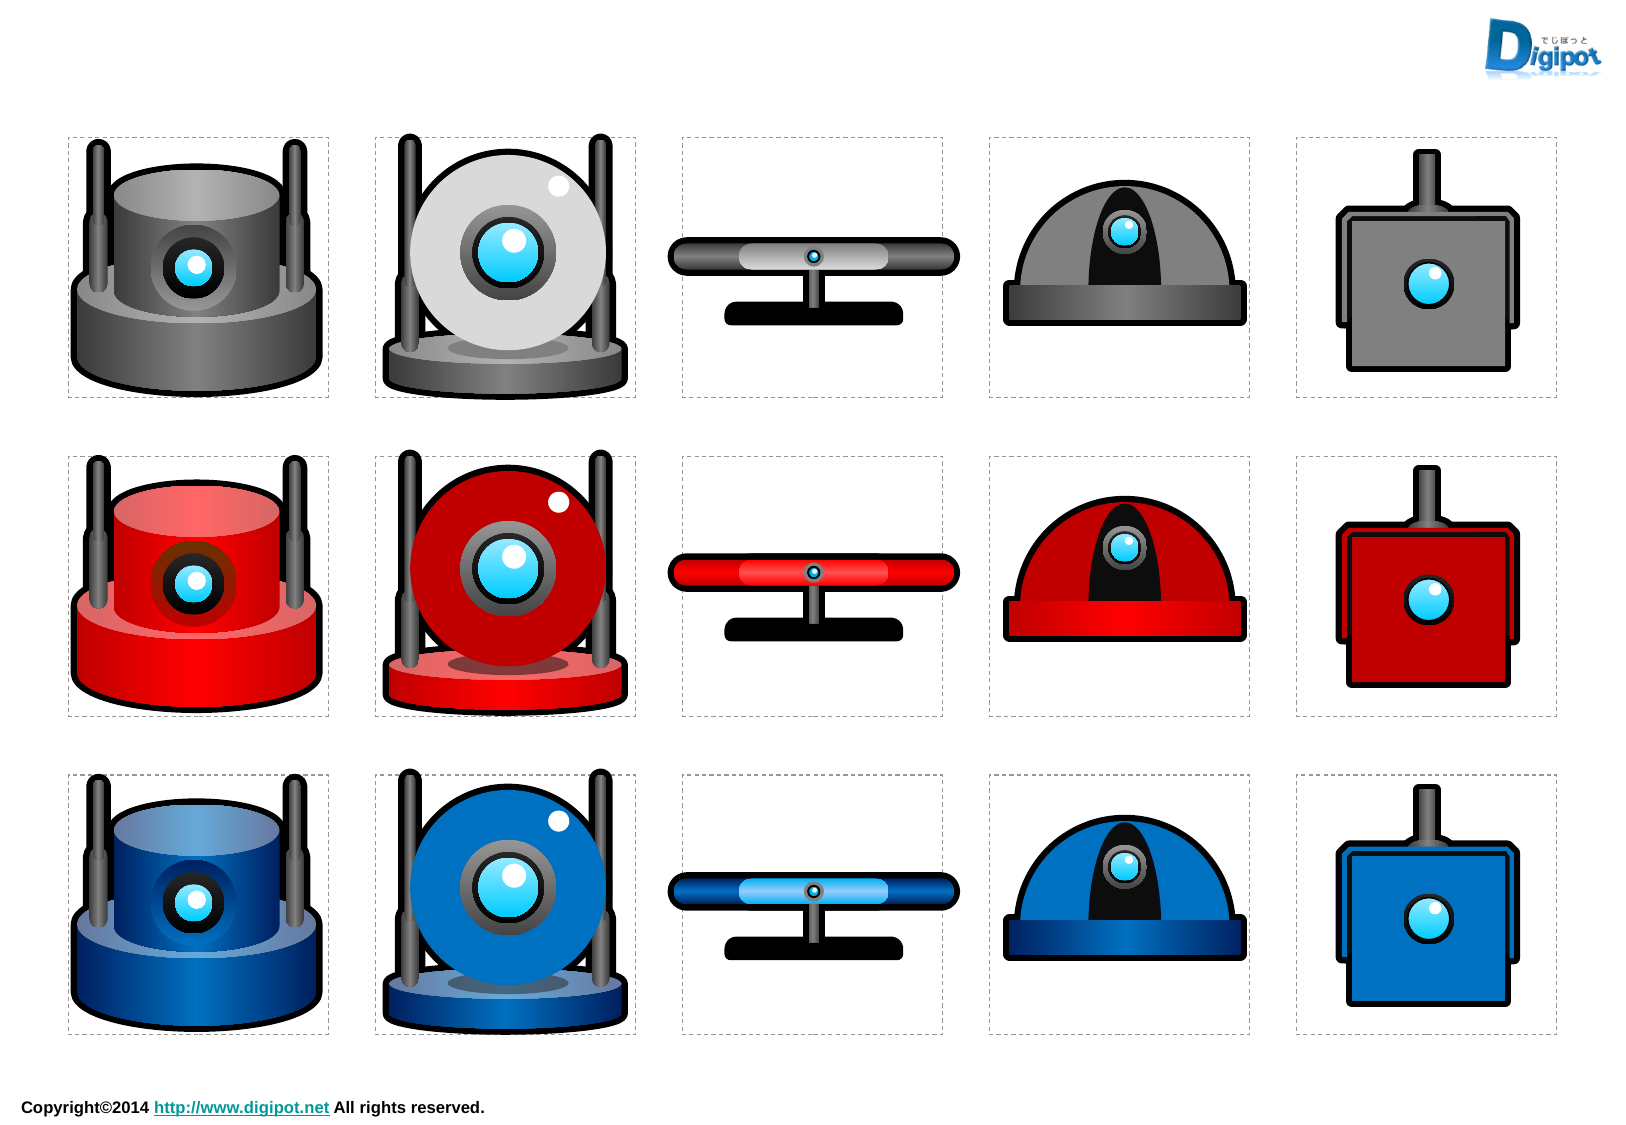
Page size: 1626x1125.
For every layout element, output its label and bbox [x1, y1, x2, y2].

text_box [673, 243, 955, 320]
text_box [76, 144, 317, 391]
text_box [76, 779, 317, 1026]
text_box [76, 460, 317, 707]
text_box [1341, 470, 1514, 683]
text_box [388, 774, 622, 1029]
picture [1485, 18, 1602, 82]
text_box [673, 878, 955, 955]
text_box [388, 139, 622, 394]
text_box [673, 559, 955, 636]
text_box [1009, 185, 1241, 396]
text_box [1009, 820, 1241, 1031]
text_box [1009, 501, 1241, 712]
text_box [1341, 789, 1514, 1002]
text_box [1341, 154, 1514, 367]
text_box [388, 455, 622, 710]
